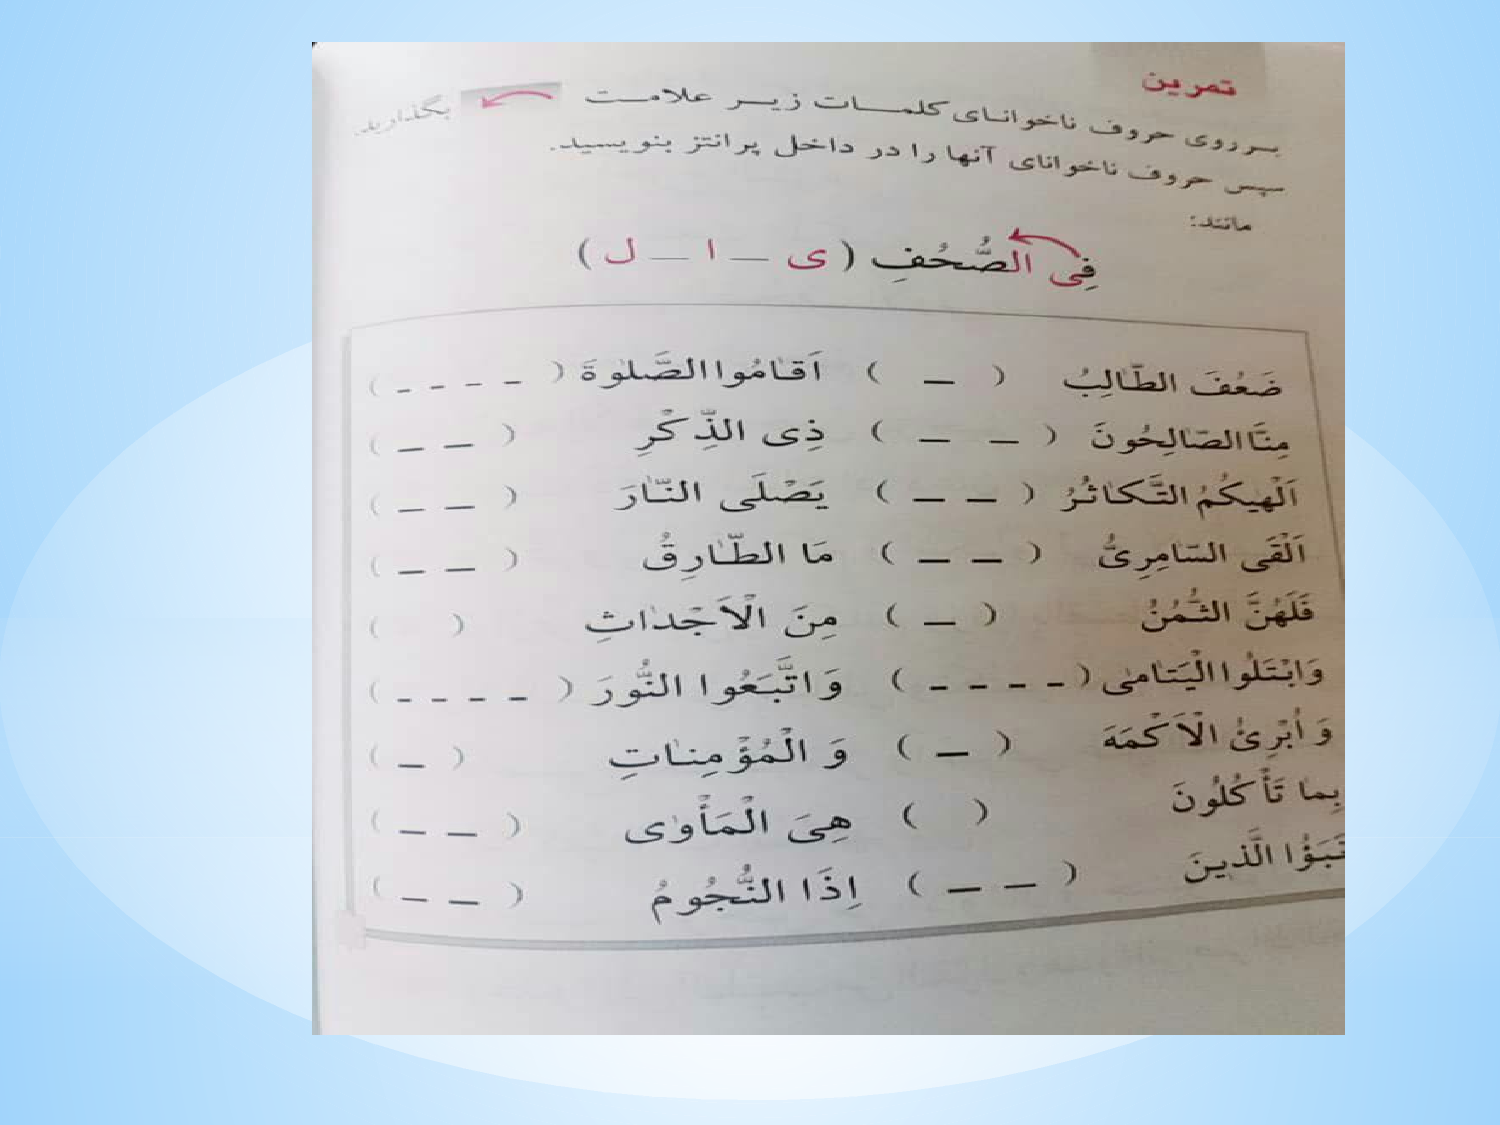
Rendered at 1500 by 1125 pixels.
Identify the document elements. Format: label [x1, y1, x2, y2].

list [312, 42, 1346, 1036]
